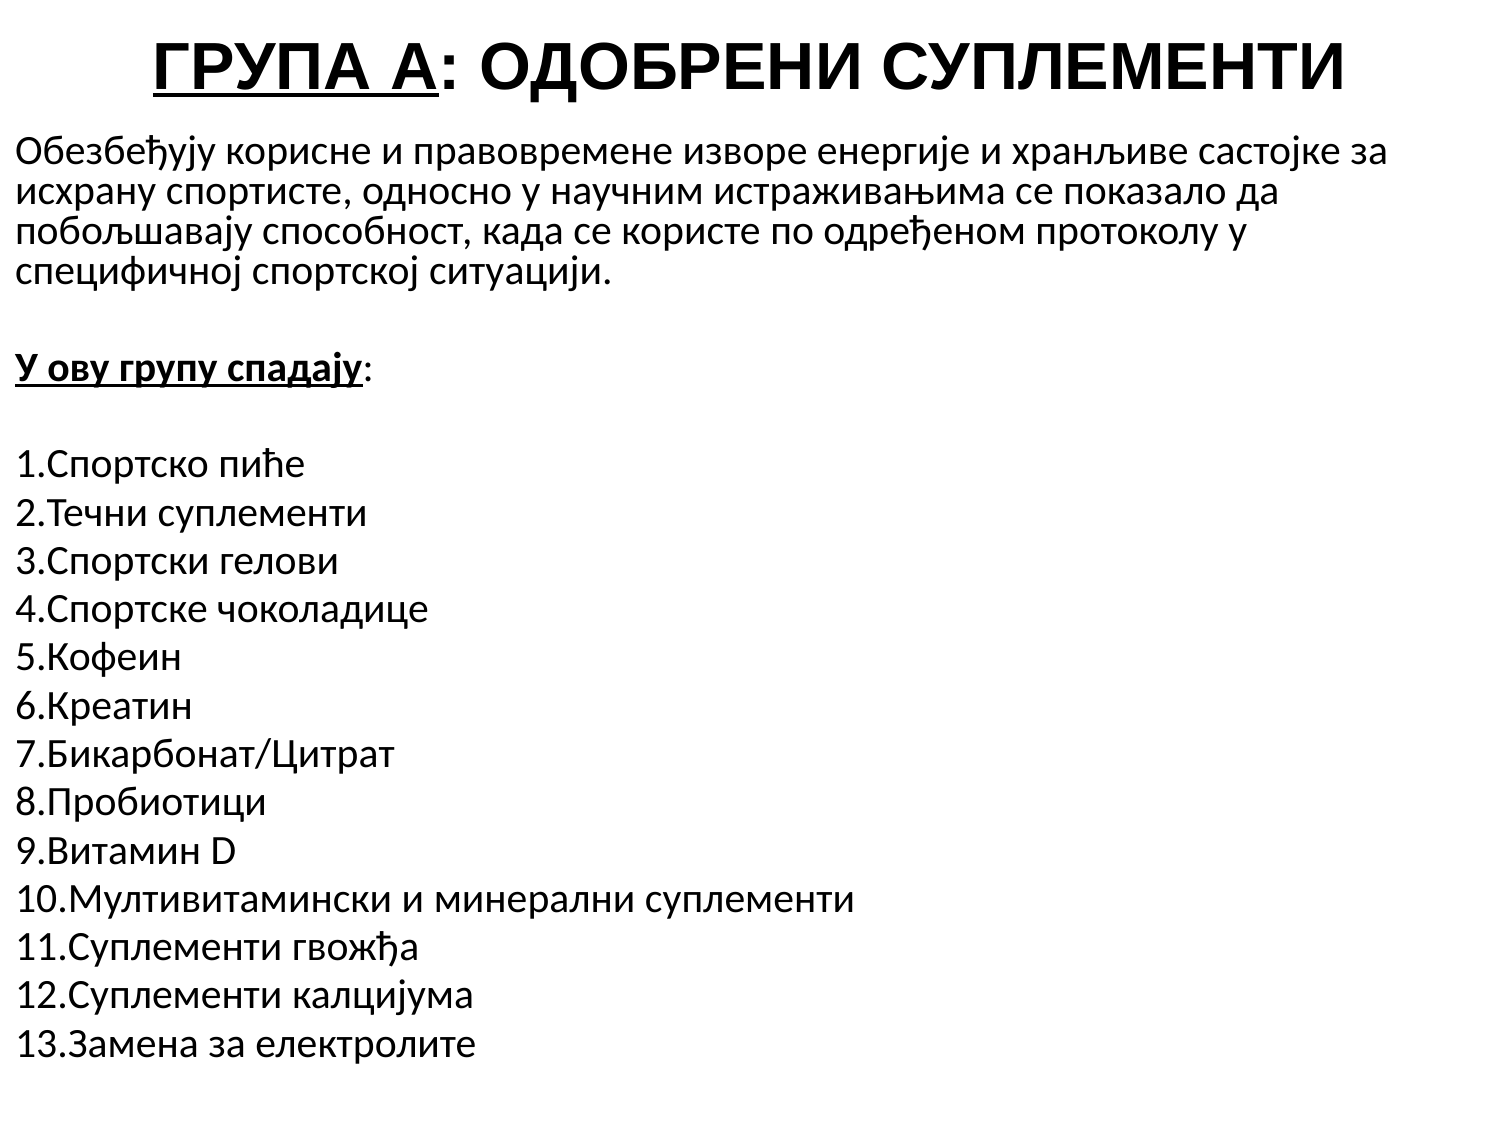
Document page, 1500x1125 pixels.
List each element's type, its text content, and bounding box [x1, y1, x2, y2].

subtitle Обезбеђују корисне и правовремене изворе енергије и хранљиве састојке за исхрану спортисте, односно у научним истраживањима се показало да побољшавају способност, када се користе по одређеном протоколу у специфичној спортској ситуацији. У ову групу спадају: Спортско пиће Течни суплементи Спортски гелови Спортске чоколадице Кофеин Креатин Бикарбонат/Цитрат Пробиотици Витамин D Мултивитамински и минерални суплементи Суплементи гвожђа Суплементи калцијума Замена за електролите [0, 124, 1500, 1125]
title ГРУПА А: ОДОБРЕНИ СУПЛЕМЕНТИ [0, 0, 1500, 124]
